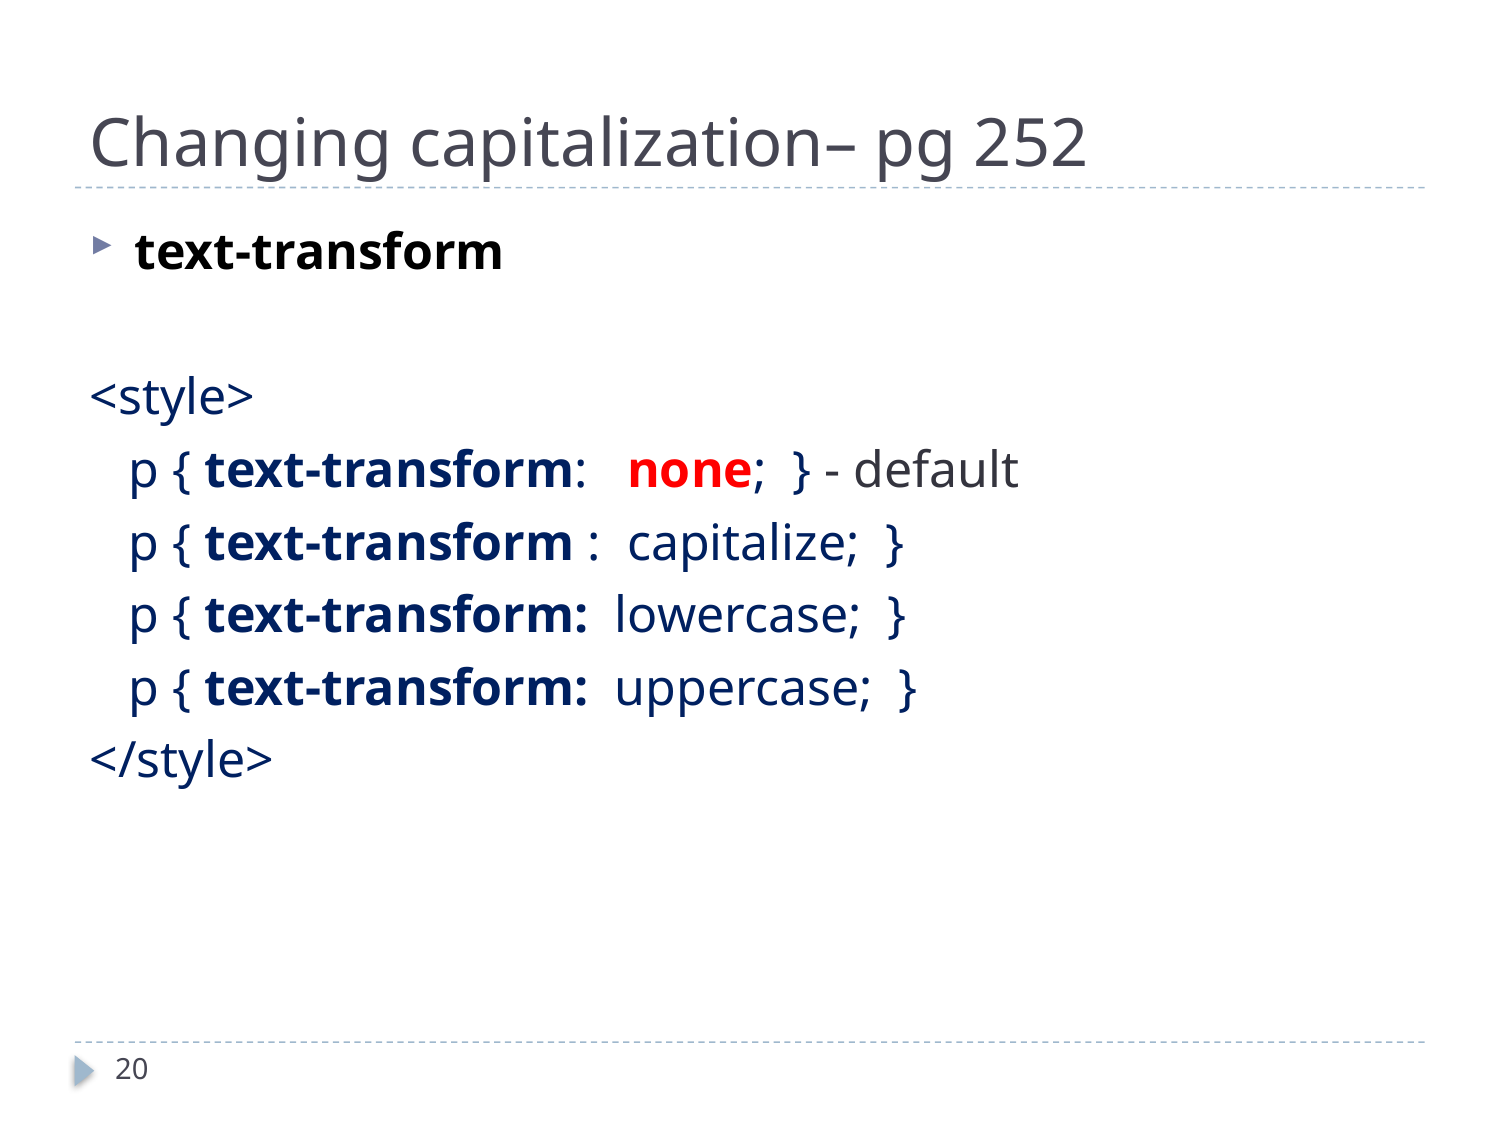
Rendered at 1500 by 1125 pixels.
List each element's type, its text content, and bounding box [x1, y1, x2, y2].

title Changing capitalization– pg 252 [75, 24, 1425, 188]
list text-transform <style> p { text-transform: none; } - default p { text-transform : capitalize; } p { text-transform: lowercase; } p { text-transform: uppercase; } </style> [75, 212, 1425, 1113]
